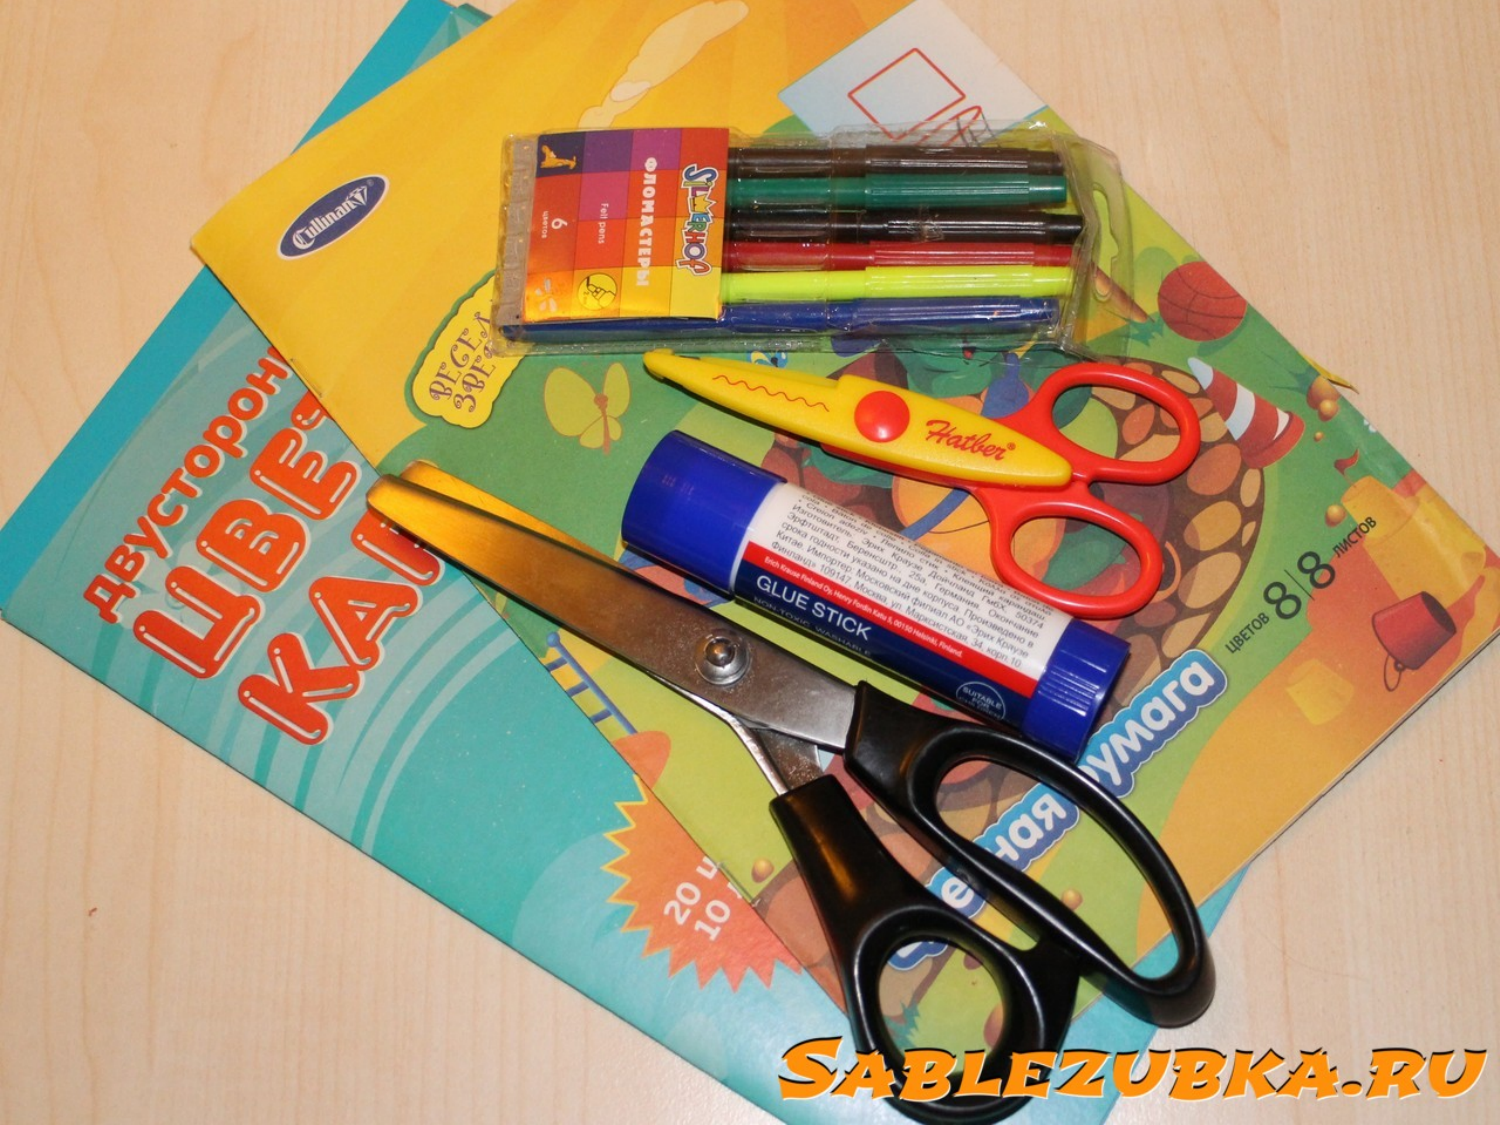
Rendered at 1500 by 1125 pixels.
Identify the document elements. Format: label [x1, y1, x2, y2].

list [0, 0, 1500, 1125]
